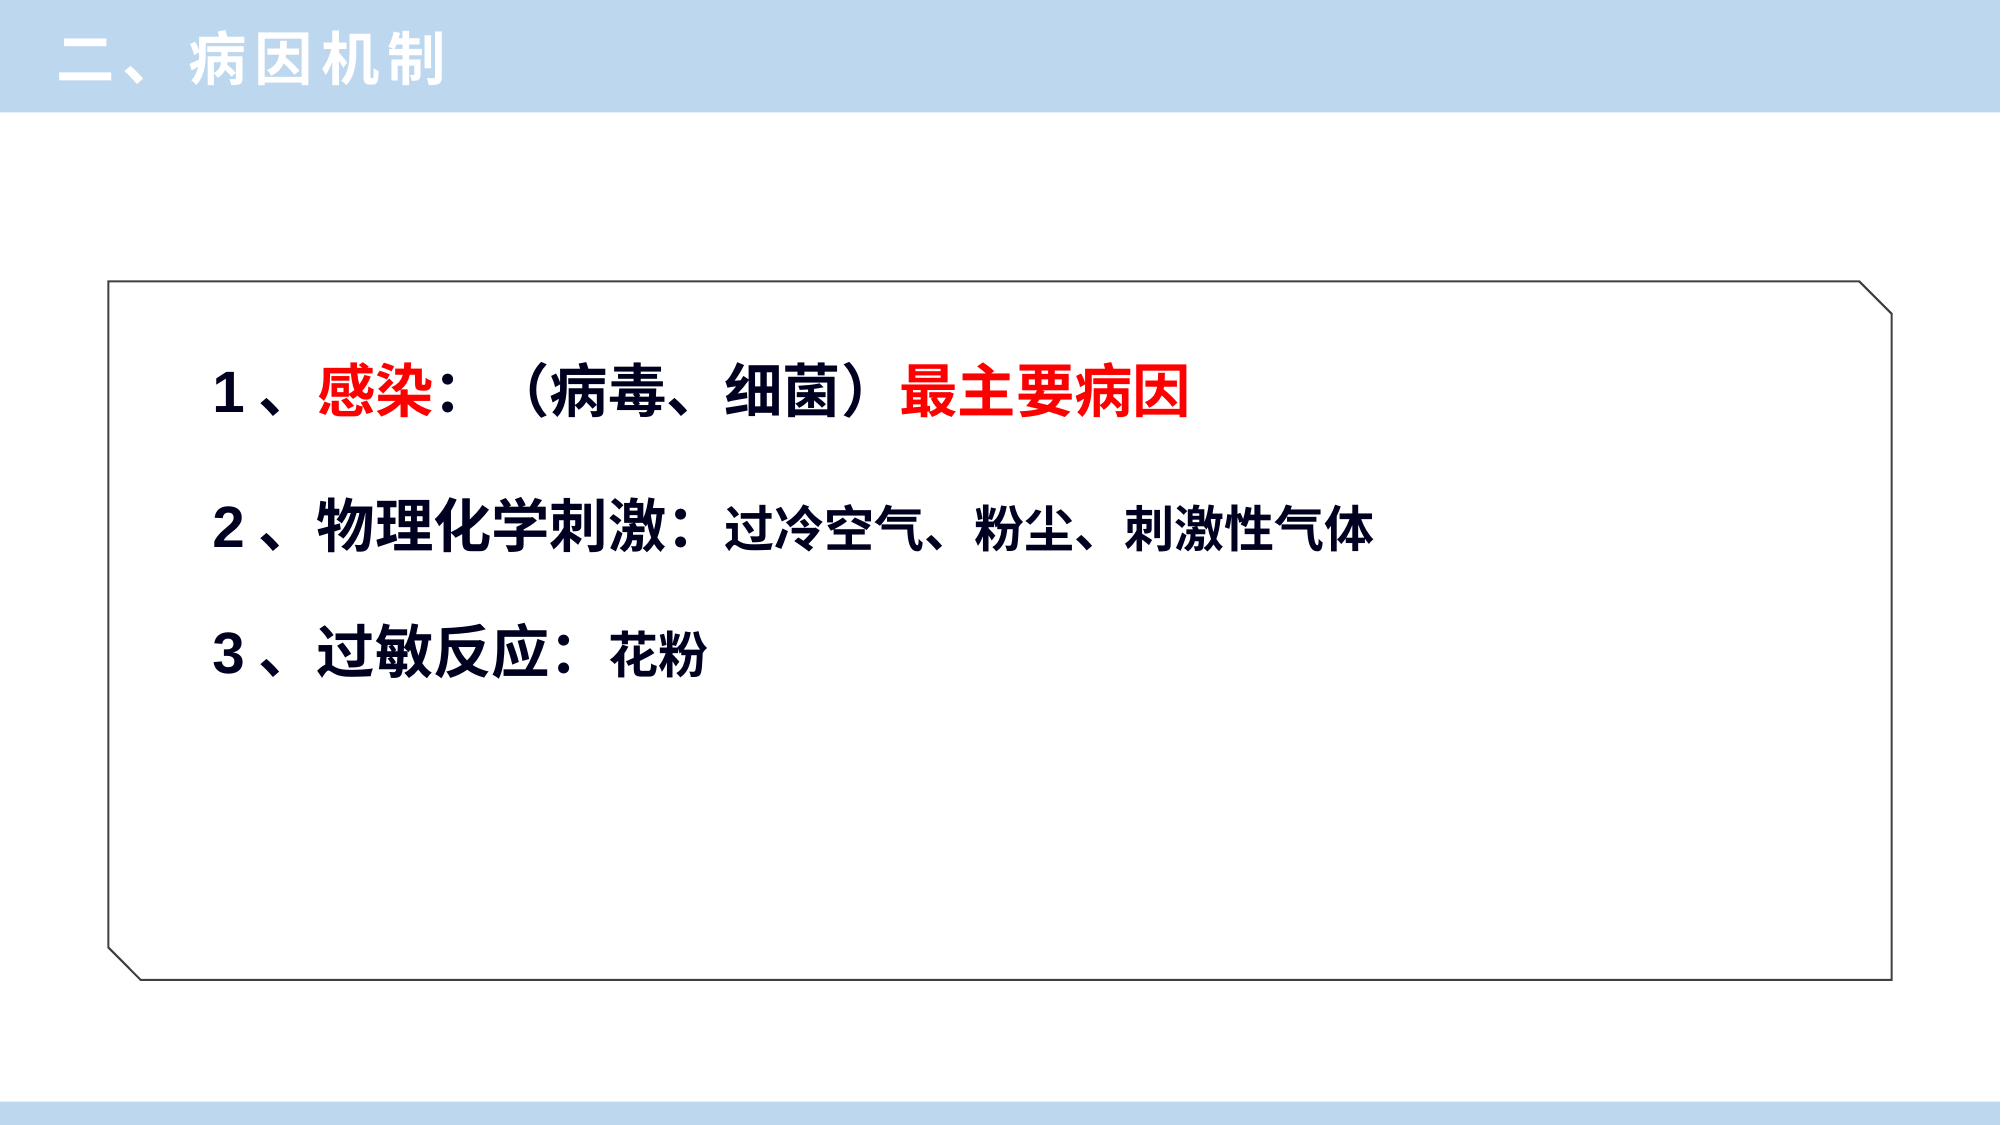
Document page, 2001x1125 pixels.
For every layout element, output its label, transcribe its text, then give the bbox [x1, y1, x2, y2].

text_box 二、病因机制 [44, 16, 458, 98]
text_box [107, 280, 1893, 981]
text_box 1、感染：（病毒、细菌）最主要病因 2、物理化学刺激：过冷空气、粉尘、刺激性气体 3、过敏反应：花粉 [197, 360, 1803, 692]
